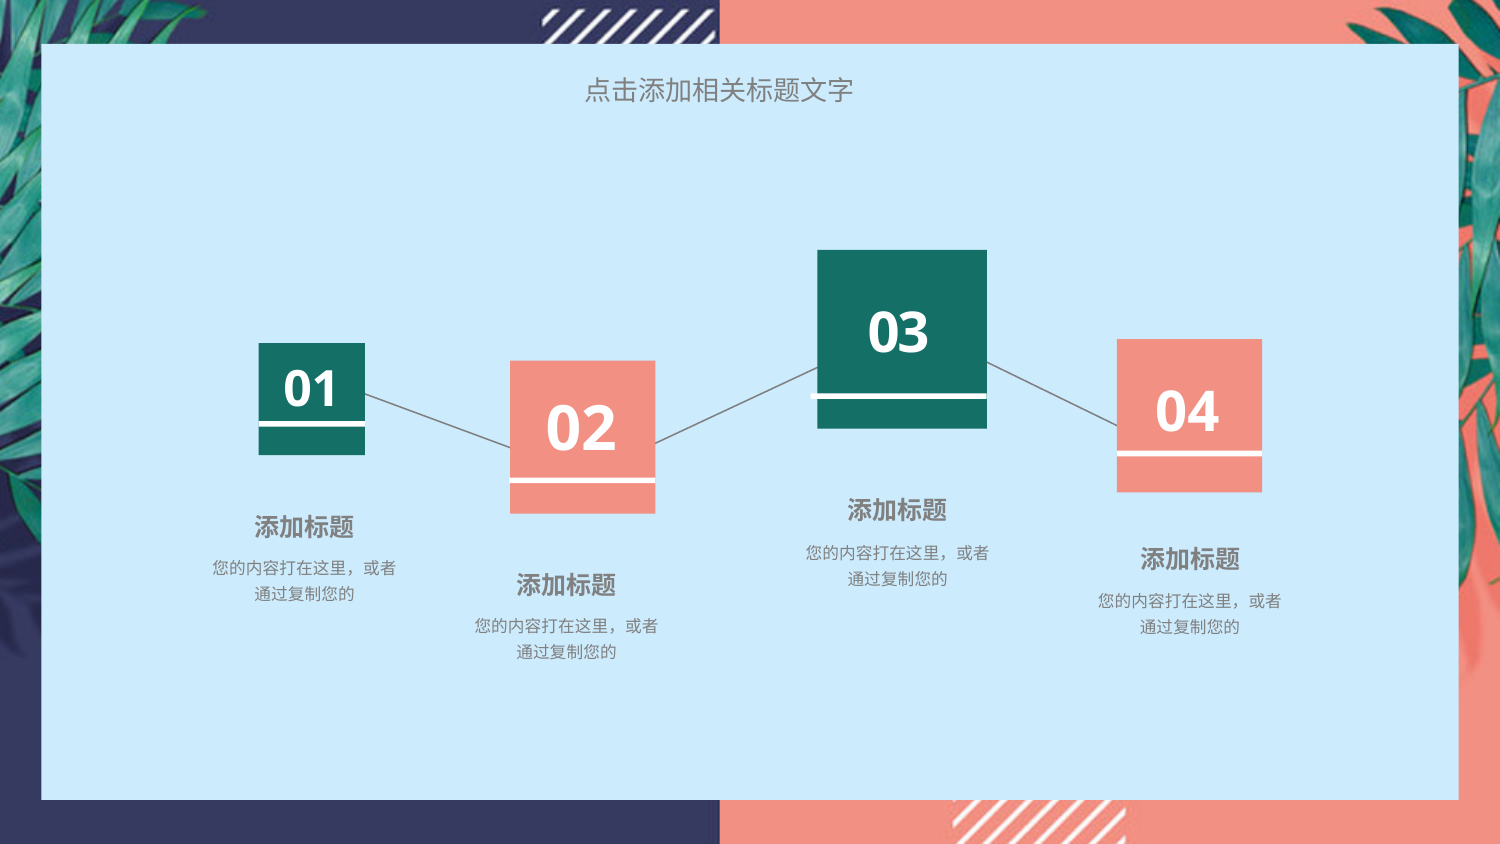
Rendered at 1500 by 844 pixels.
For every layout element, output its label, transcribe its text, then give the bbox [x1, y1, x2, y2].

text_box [1116, 338, 1263, 493]
text_box 您的内容打在这里，或者通过复制您的 [788, 531, 1007, 595]
text_box 添加标题 [195, 496, 414, 542]
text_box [810, 249, 987, 429]
text_box 添加标题 [457, 554, 676, 600]
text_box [258, 342, 366, 456]
text_box 您的内容打在这里，或者通过复制您的 [195, 545, 414, 609]
picture [0, 0, 1500, 844]
text_box 您的内容打在这里，或者通过复制您的 [1080, 579, 1300, 643]
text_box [508, 360, 656, 514]
text_box 添加标题 [1080, 528, 1300, 574]
text_box 添加标题 [788, 483, 1007, 525]
text_box 您的内容打在这里，或者通过复制您的 [457, 604, 676, 668]
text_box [359, 324, 1153, 476]
